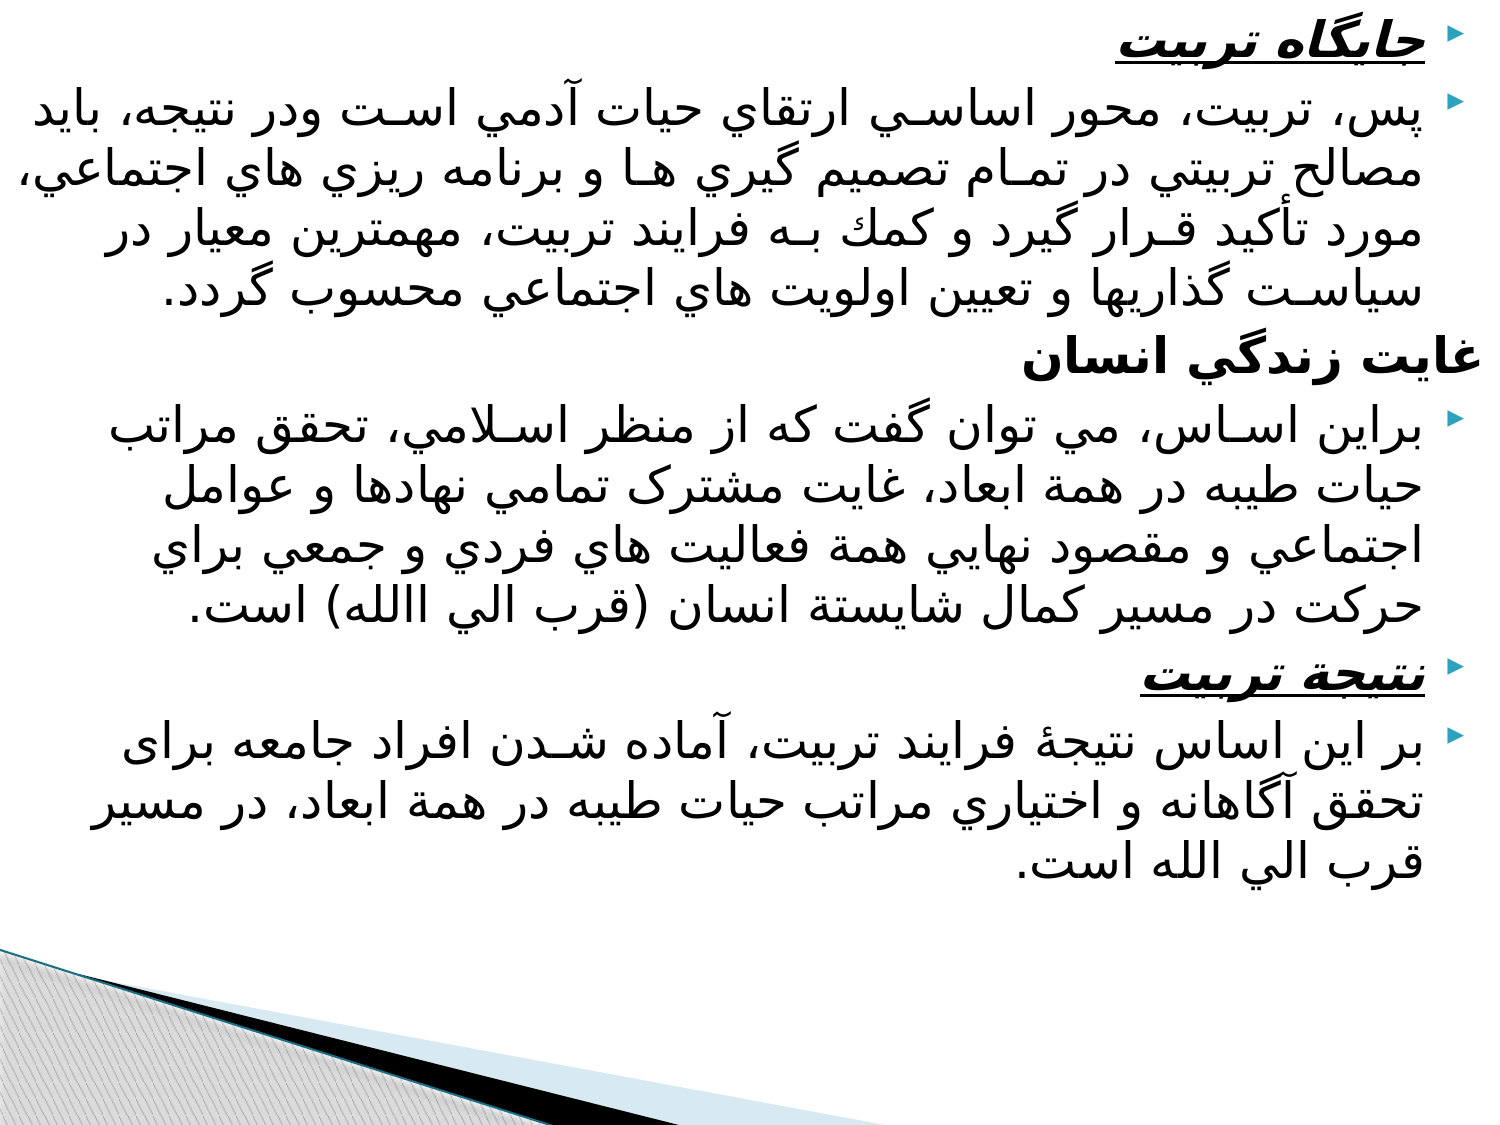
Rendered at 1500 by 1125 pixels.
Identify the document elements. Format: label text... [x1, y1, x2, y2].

list جايگاه تربيت پس، تربيت، محور اساسـي ارتقاي حيات آدمي اسـت ودر نتيجه، بايد مصالح تربيتي در تمـام تصميم گيري هـا و برنامه ريزي هاي اجتماعي، مورد تأكيد قـرار گيرد و كمك بـه فرايند تربيت، مهمترين معيار در سياسـت گذاريها و تعيين اولويت هاي اجتماعي محسوب گردد. غايت زندگي انسان براين اسـاس، مي توان گفت كه از منظر اسـلامي، تحقق مراتب حيات طيبه در همة ابعاد، غايت مشترک تمامي نهادها و عوامل اجتماعي و مقصود نهايي همة فعاليت هاي فردي و جمعي براي حرکت در مسير کمال شايستة انسان (قرب الي االله) است. نتيجة تربيت بر این اساس نتیجۀ فرايند تربيت، آماده شـدن افراد جامعه برای تحقق آگاهانه و اختياري مراتب حيات طيبه در همة ابعاد، در مسير قرب الي الله است. [0, 0, 1500, 1125]
